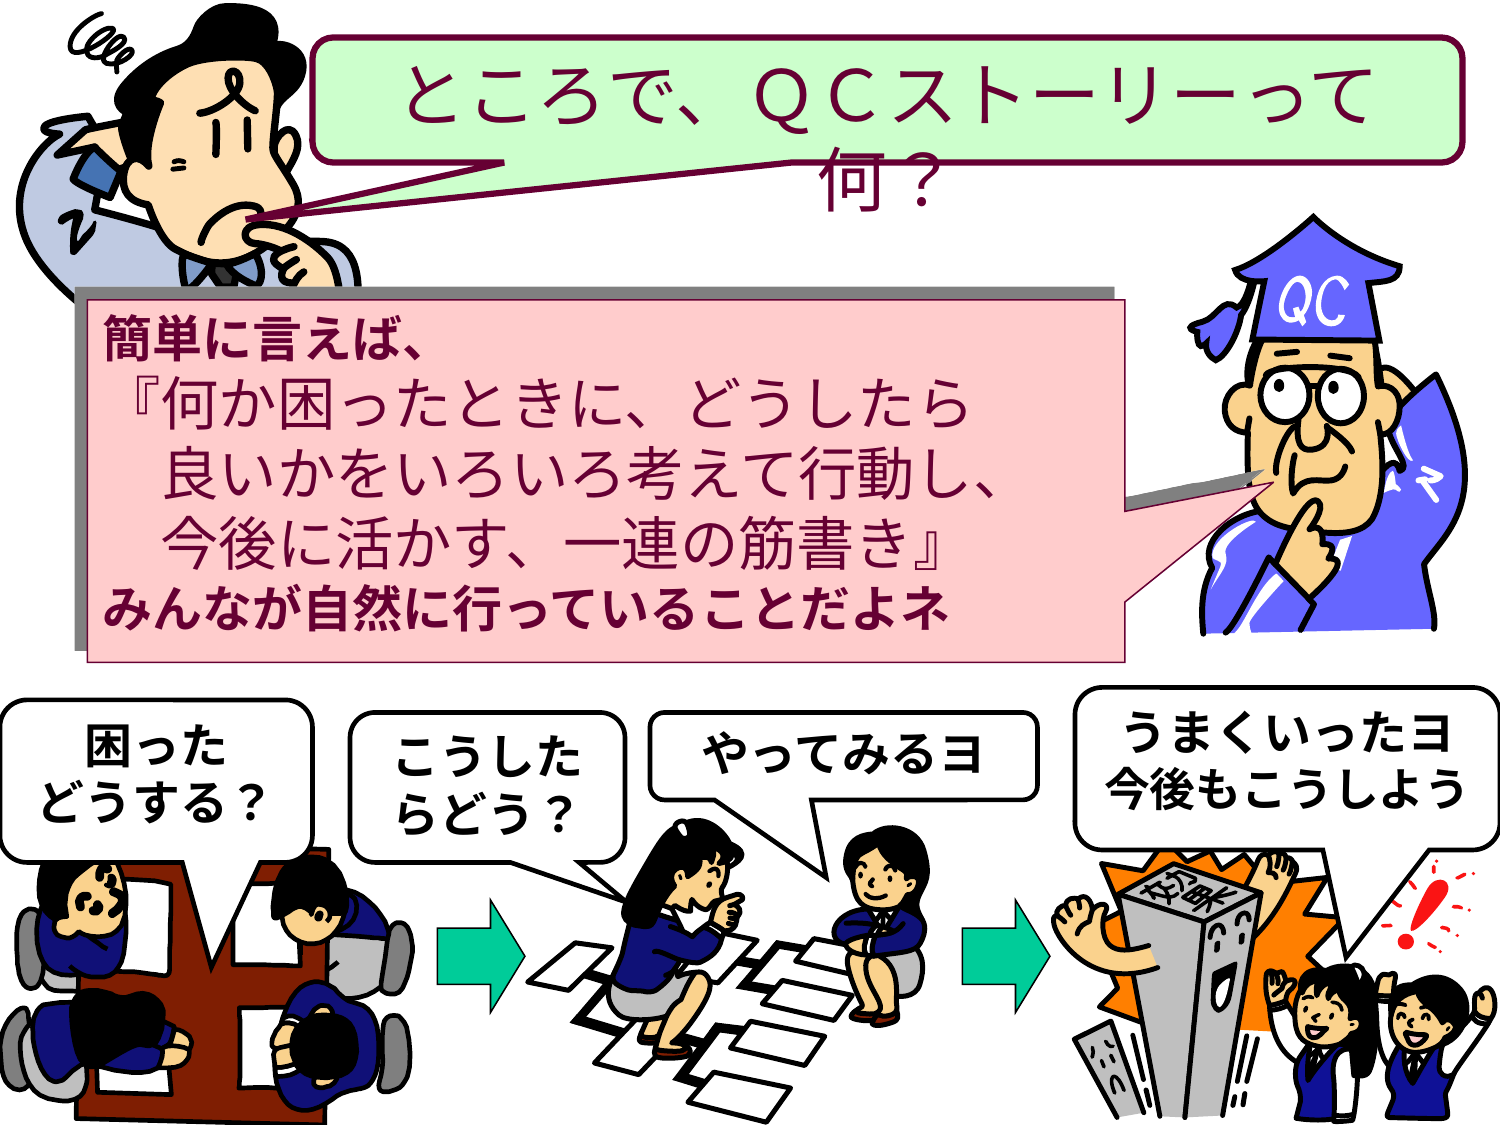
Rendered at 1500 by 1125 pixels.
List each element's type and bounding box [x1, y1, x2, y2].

text_box [0, 699, 413, 1125]
text_box [0, 0, 1463, 429]
text_box [1049, 687, 1500, 1125]
text_box [87, 212, 1500, 663]
text_box [349, 712, 1038, 1125]
